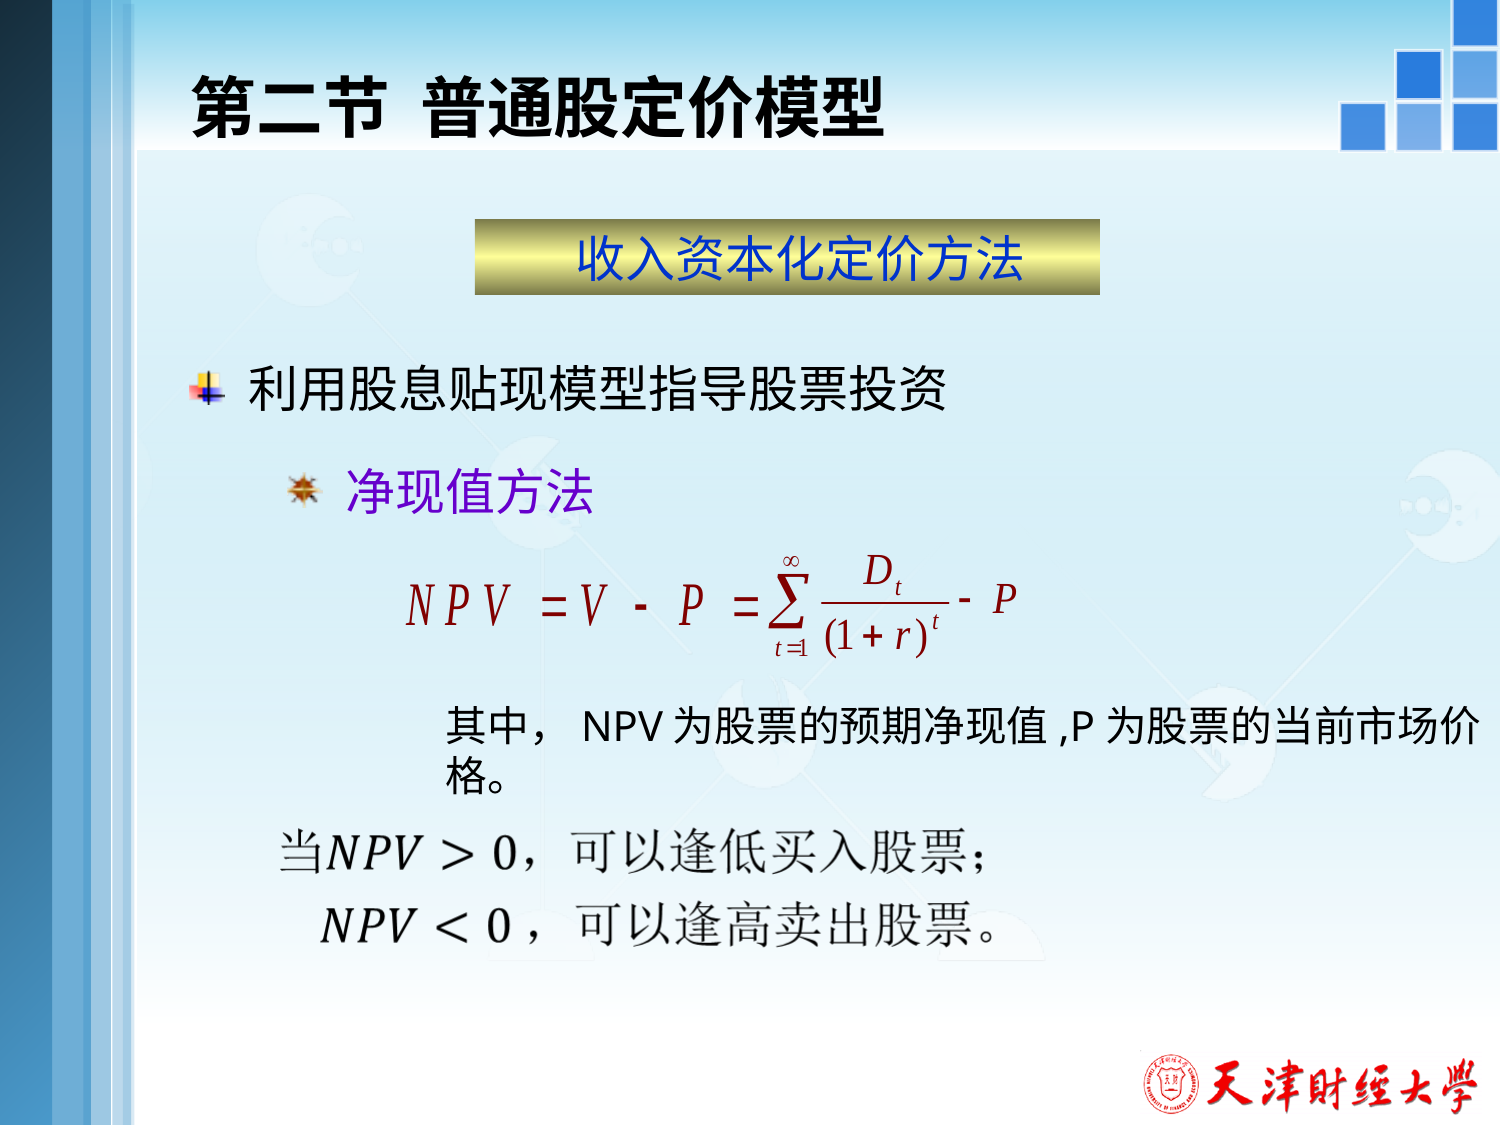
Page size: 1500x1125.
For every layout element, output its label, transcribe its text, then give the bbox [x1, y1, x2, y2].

picture [1131, 1049, 1500, 1119]
text_box 其中，NPV为股票的预期净现值,P为股票的当前市场价格。 [430, 692, 1500, 808]
text_box [260, 807, 1261, 962]
text_box 收入资本化定价方法 [474, 219, 1100, 295]
text_box 利用股息贴现模型指导股票投资 [174, 349, 975, 425]
title 第二节 普通股定价模型 [174, 75, 1175, 138]
text_box 净现值方法 [272, 453, 660, 528]
picture [132, 150, 1500, 965]
